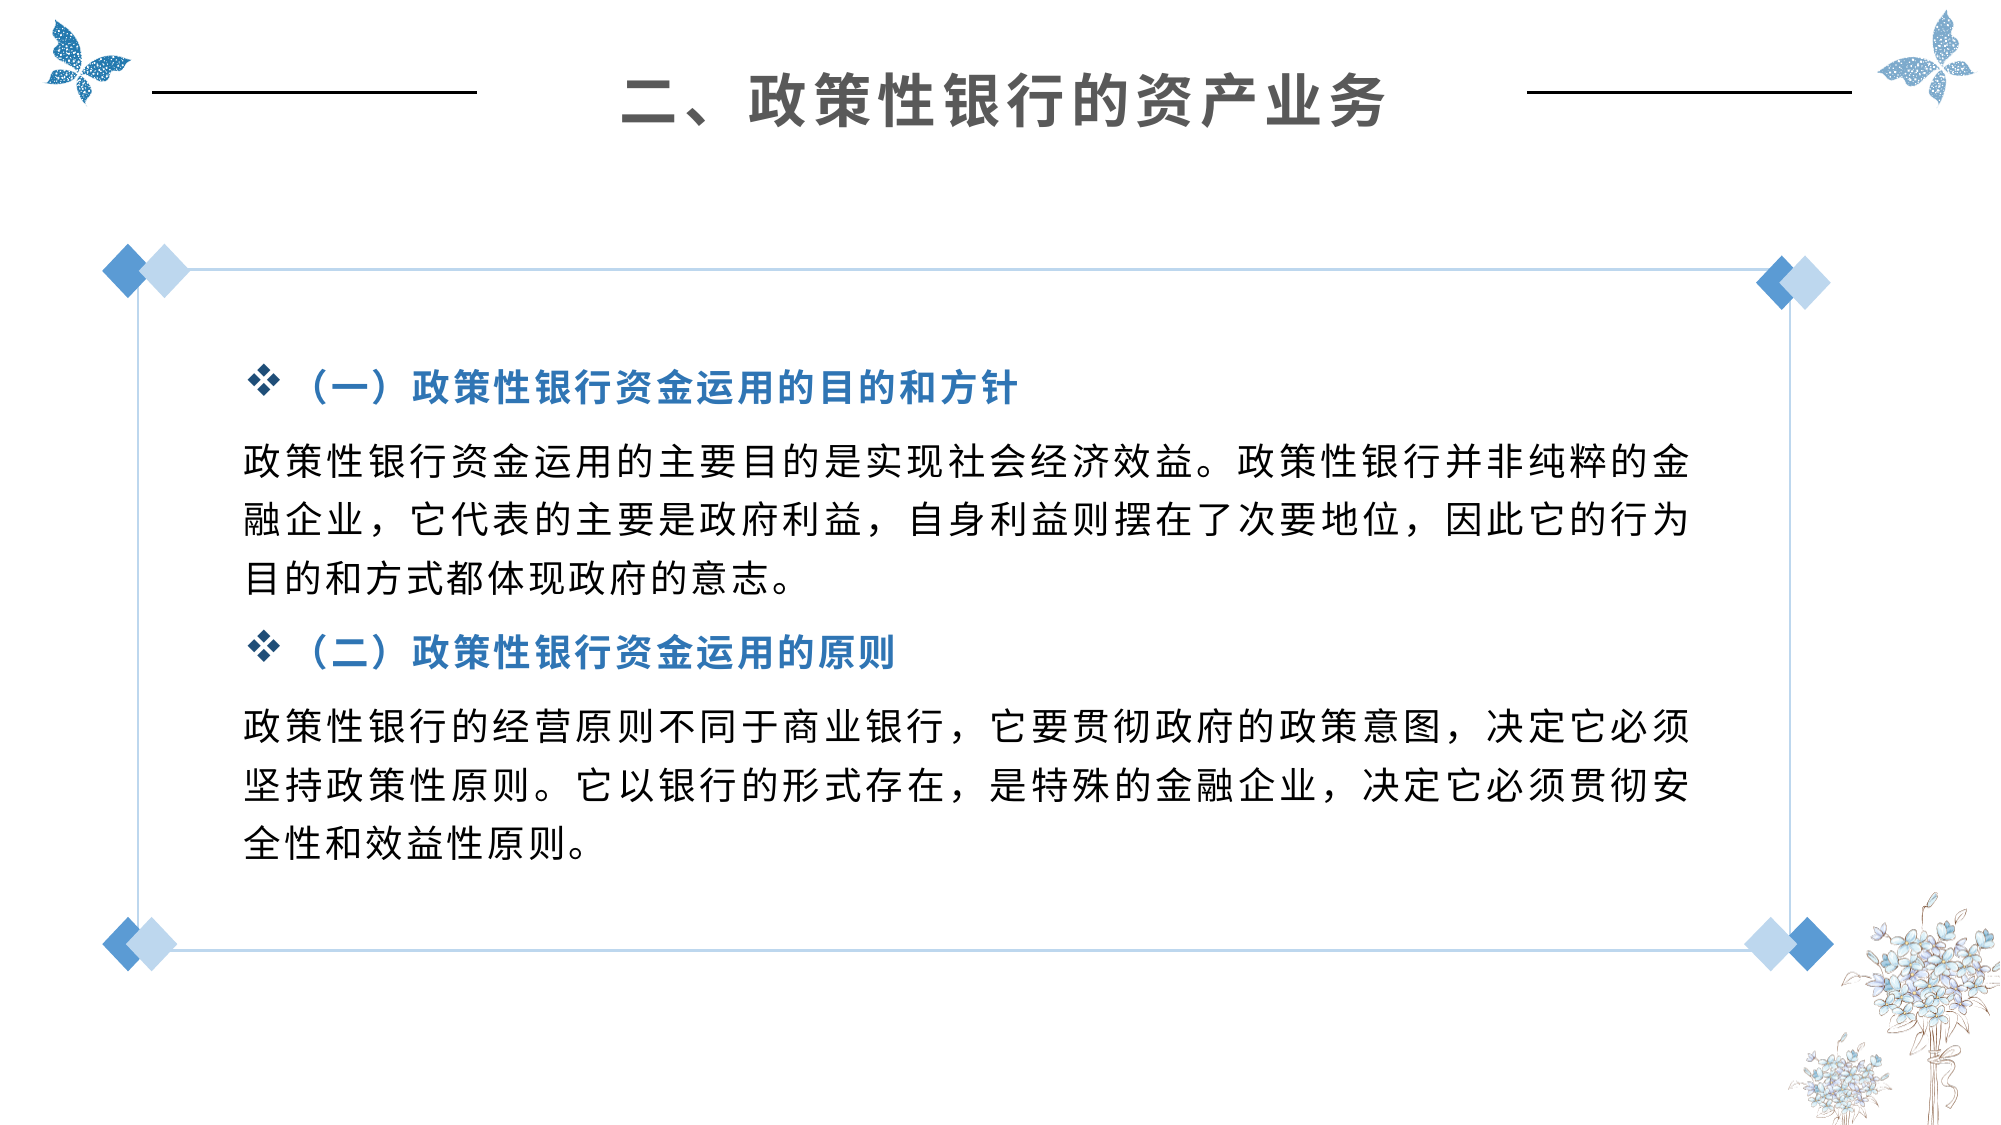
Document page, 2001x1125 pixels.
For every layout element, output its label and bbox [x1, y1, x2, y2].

picture [1788, 892, 2000, 1125]
text_box [151, 55, 1852, 142]
text_box [102, 243, 1834, 972]
